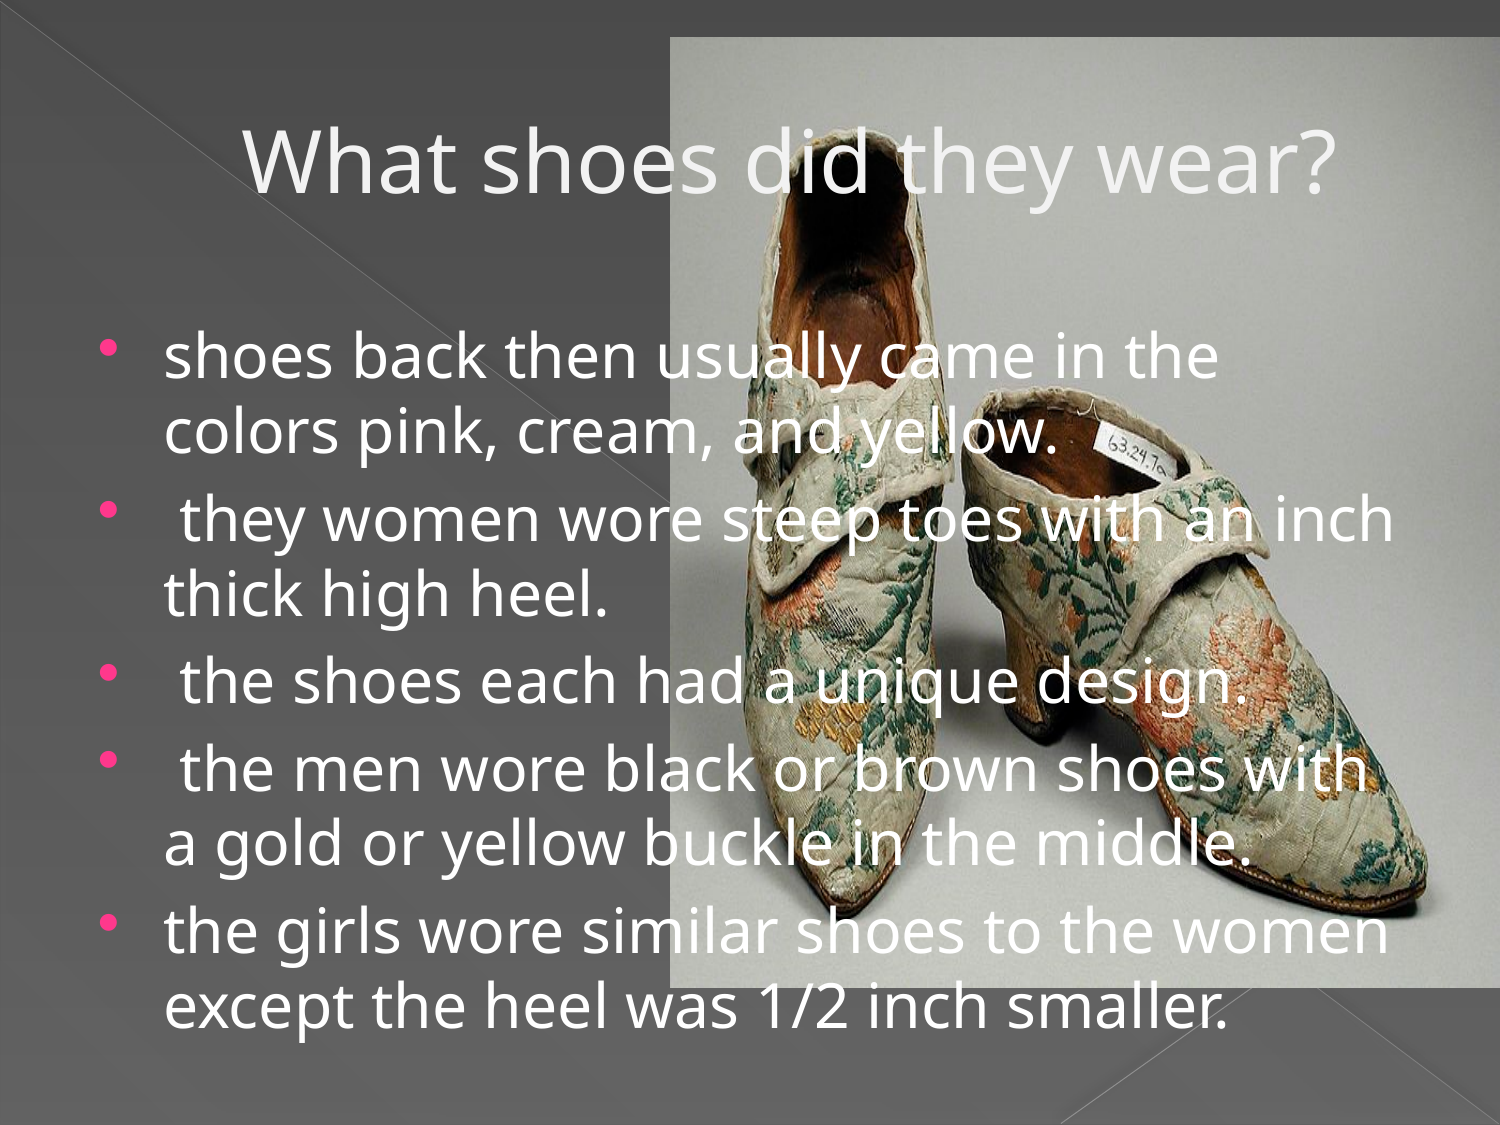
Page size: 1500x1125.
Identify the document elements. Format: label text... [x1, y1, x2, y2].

picture [670, 37, 1500, 988]
title What shoes did they wear? [75, 43, 661, 274]
list shoes back then usually came in the colors pink, cream, and yellow. they women wore steep toes with an inch thick high heel. the shoes each had a unique design. the men wore black or brown shoes with a gold or yellow buckle in the middle. the girls wore similar shoes to the women except the heel was 1/2 inch smaller. [75, 308, 1425, 1059]
